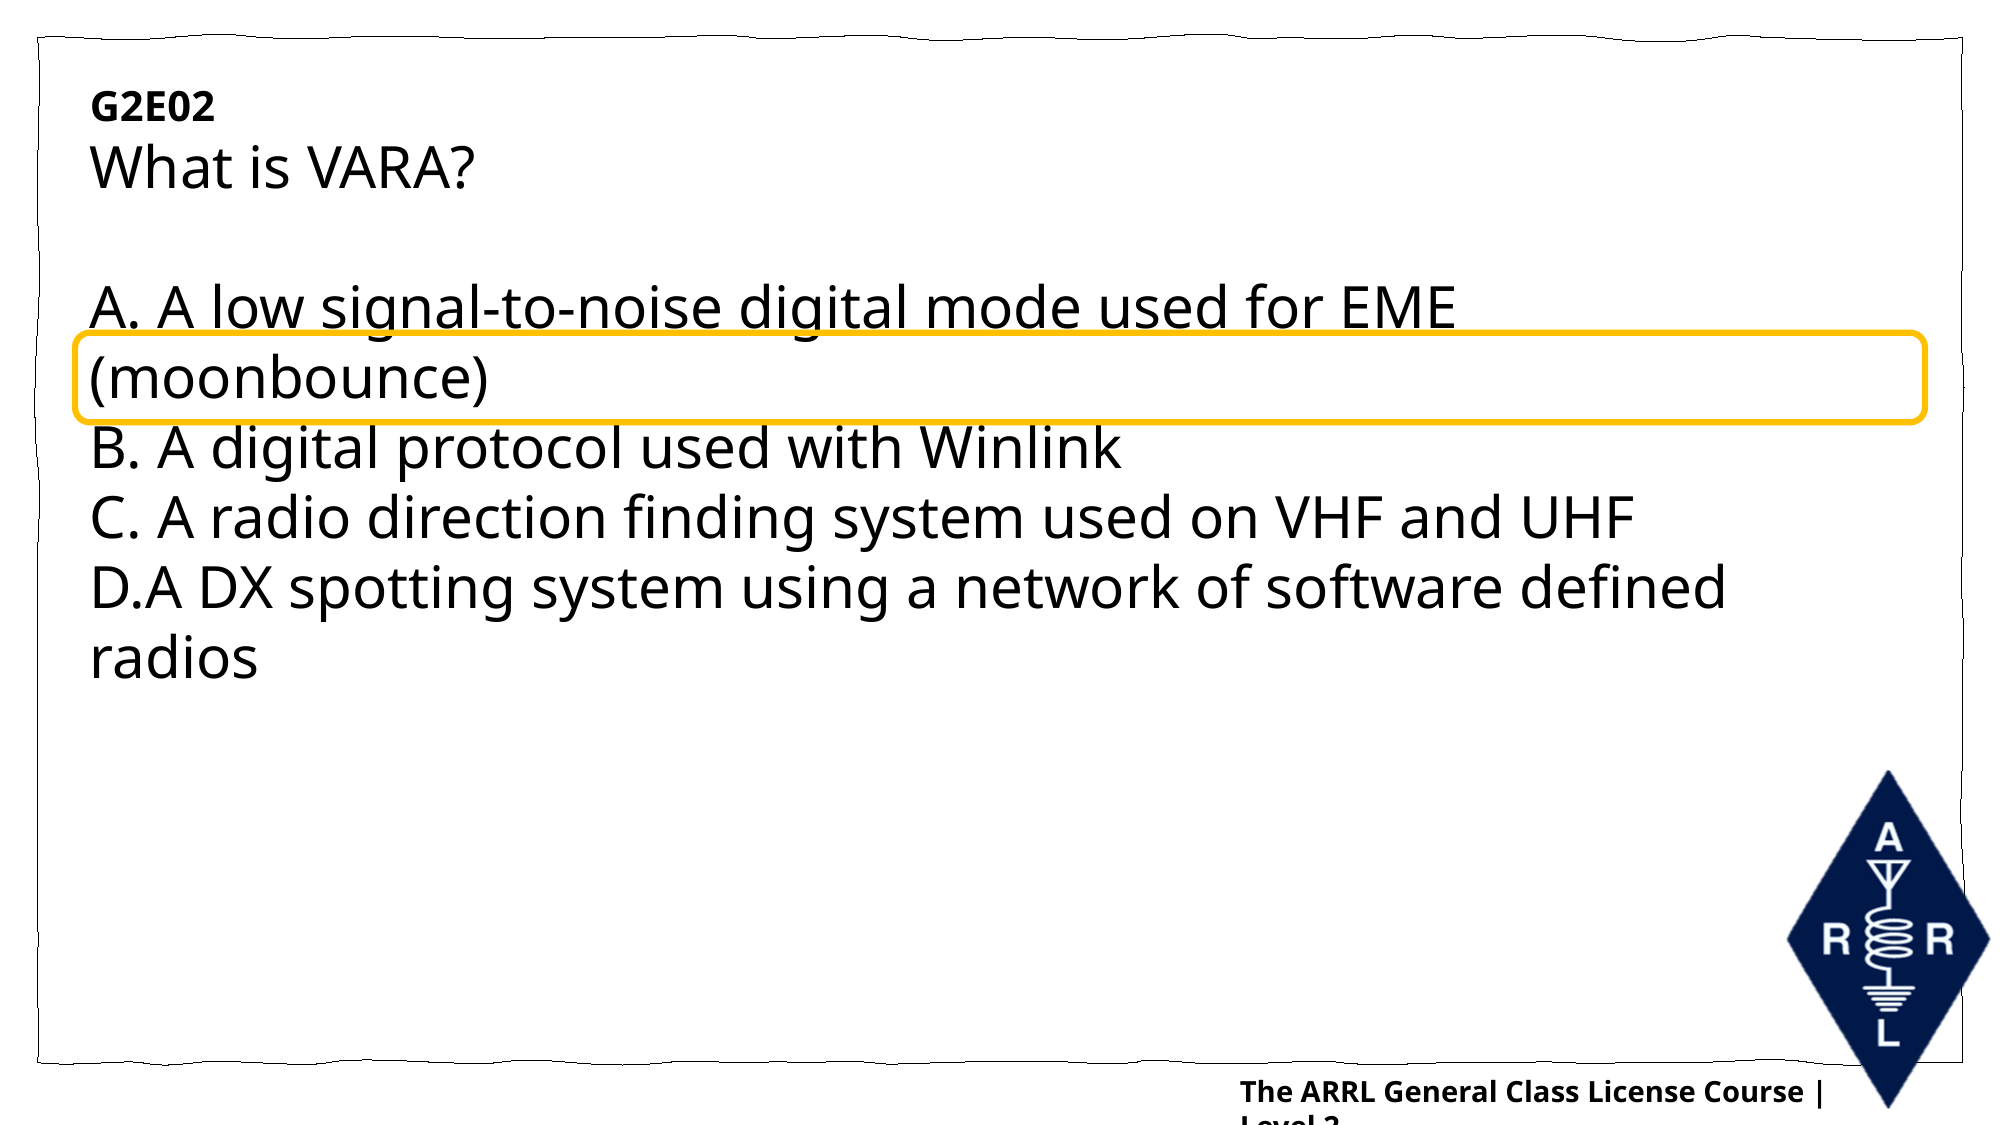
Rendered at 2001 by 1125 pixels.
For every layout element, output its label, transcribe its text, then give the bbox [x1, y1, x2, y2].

text_box G2E02 What is VARA? A. A low signal-to-noise digital mode used for EME (moonbounce) B. A digital protocol used with Winlink C. A radio direction finding system used on VHF and UHF D.A DX spotting system using a network of software defined radios [75, 416, 1850, 698]
text_box G2E02 What is VARA? A. A low signal-to-noise digital mode used for EME (moonbounce) B. A digital protocol used with Winlink C. A radio direction finding system used on VHF and UHF D.A DX spotting system using a network of software defined radios [75, 72, 1850, 339]
picture [1773, 752, 1999, 1125]
text_box [73, 331, 1927, 424]
